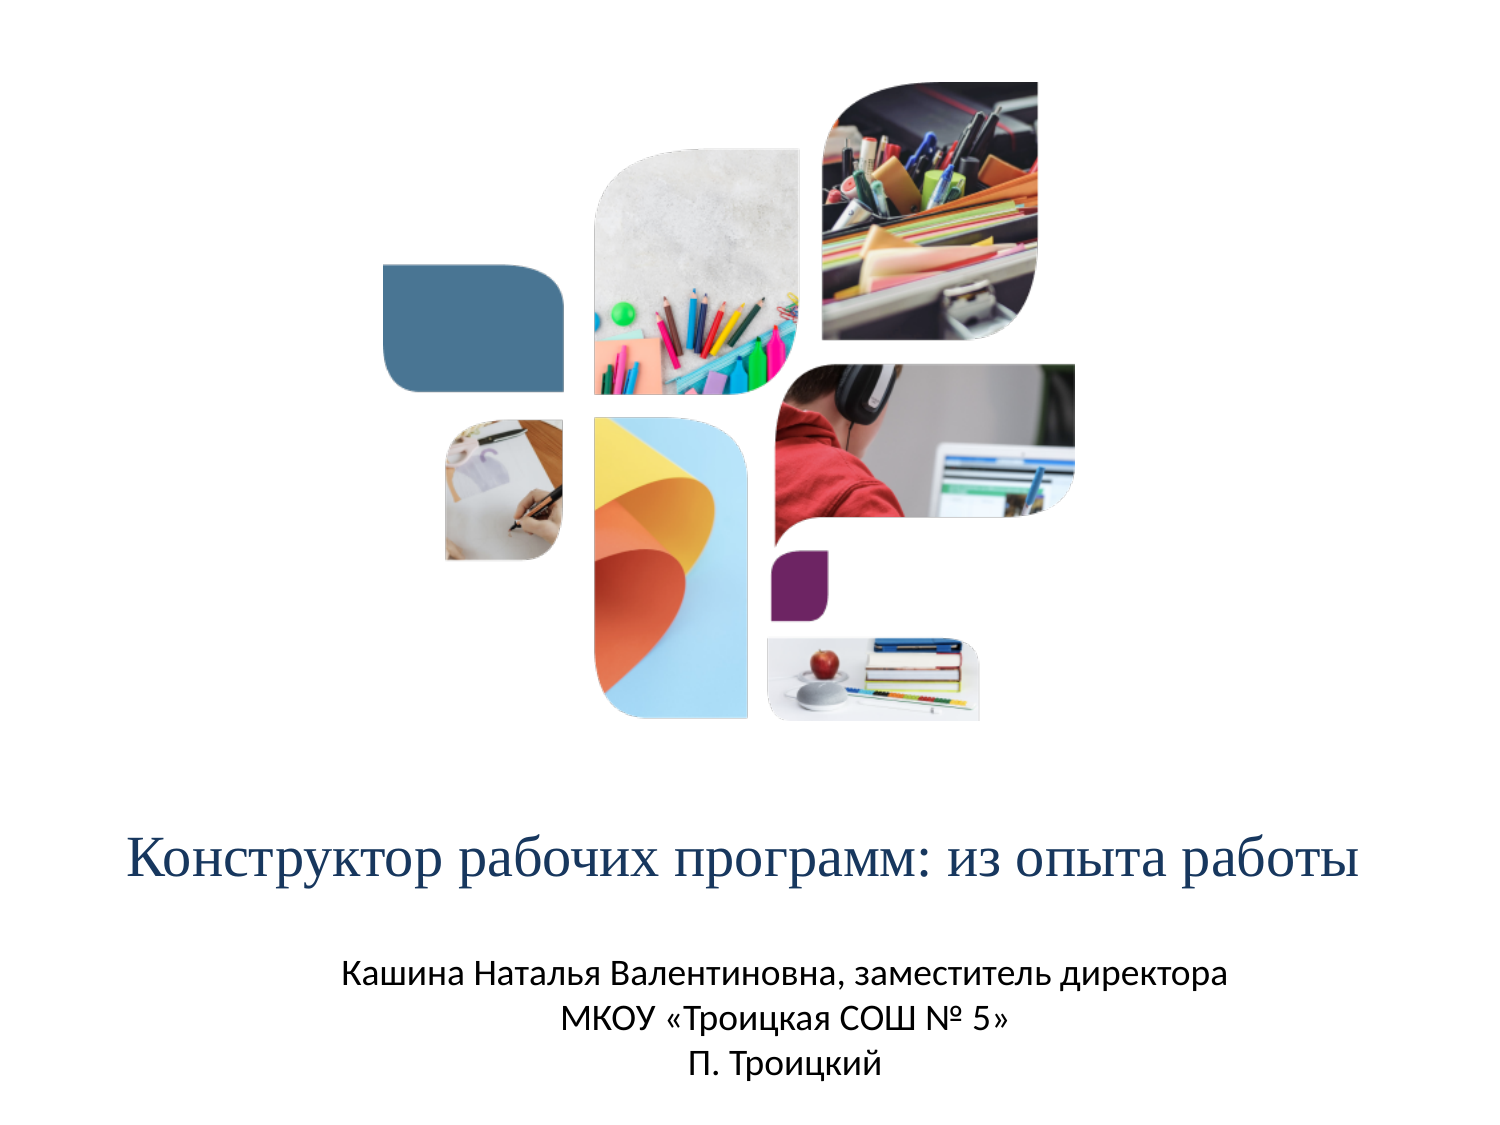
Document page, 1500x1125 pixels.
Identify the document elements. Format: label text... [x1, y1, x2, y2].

picture [383, 82, 1076, 721]
text_box Конструктор рабочих программ: из опыта работы [112, 810, 1424, 896]
text_box Кашина Наталья Валентиновна, заместитель директора МКОУ «Троицкая СОШ № 5» П. Троицкий [147, 940, 1424, 1091]
